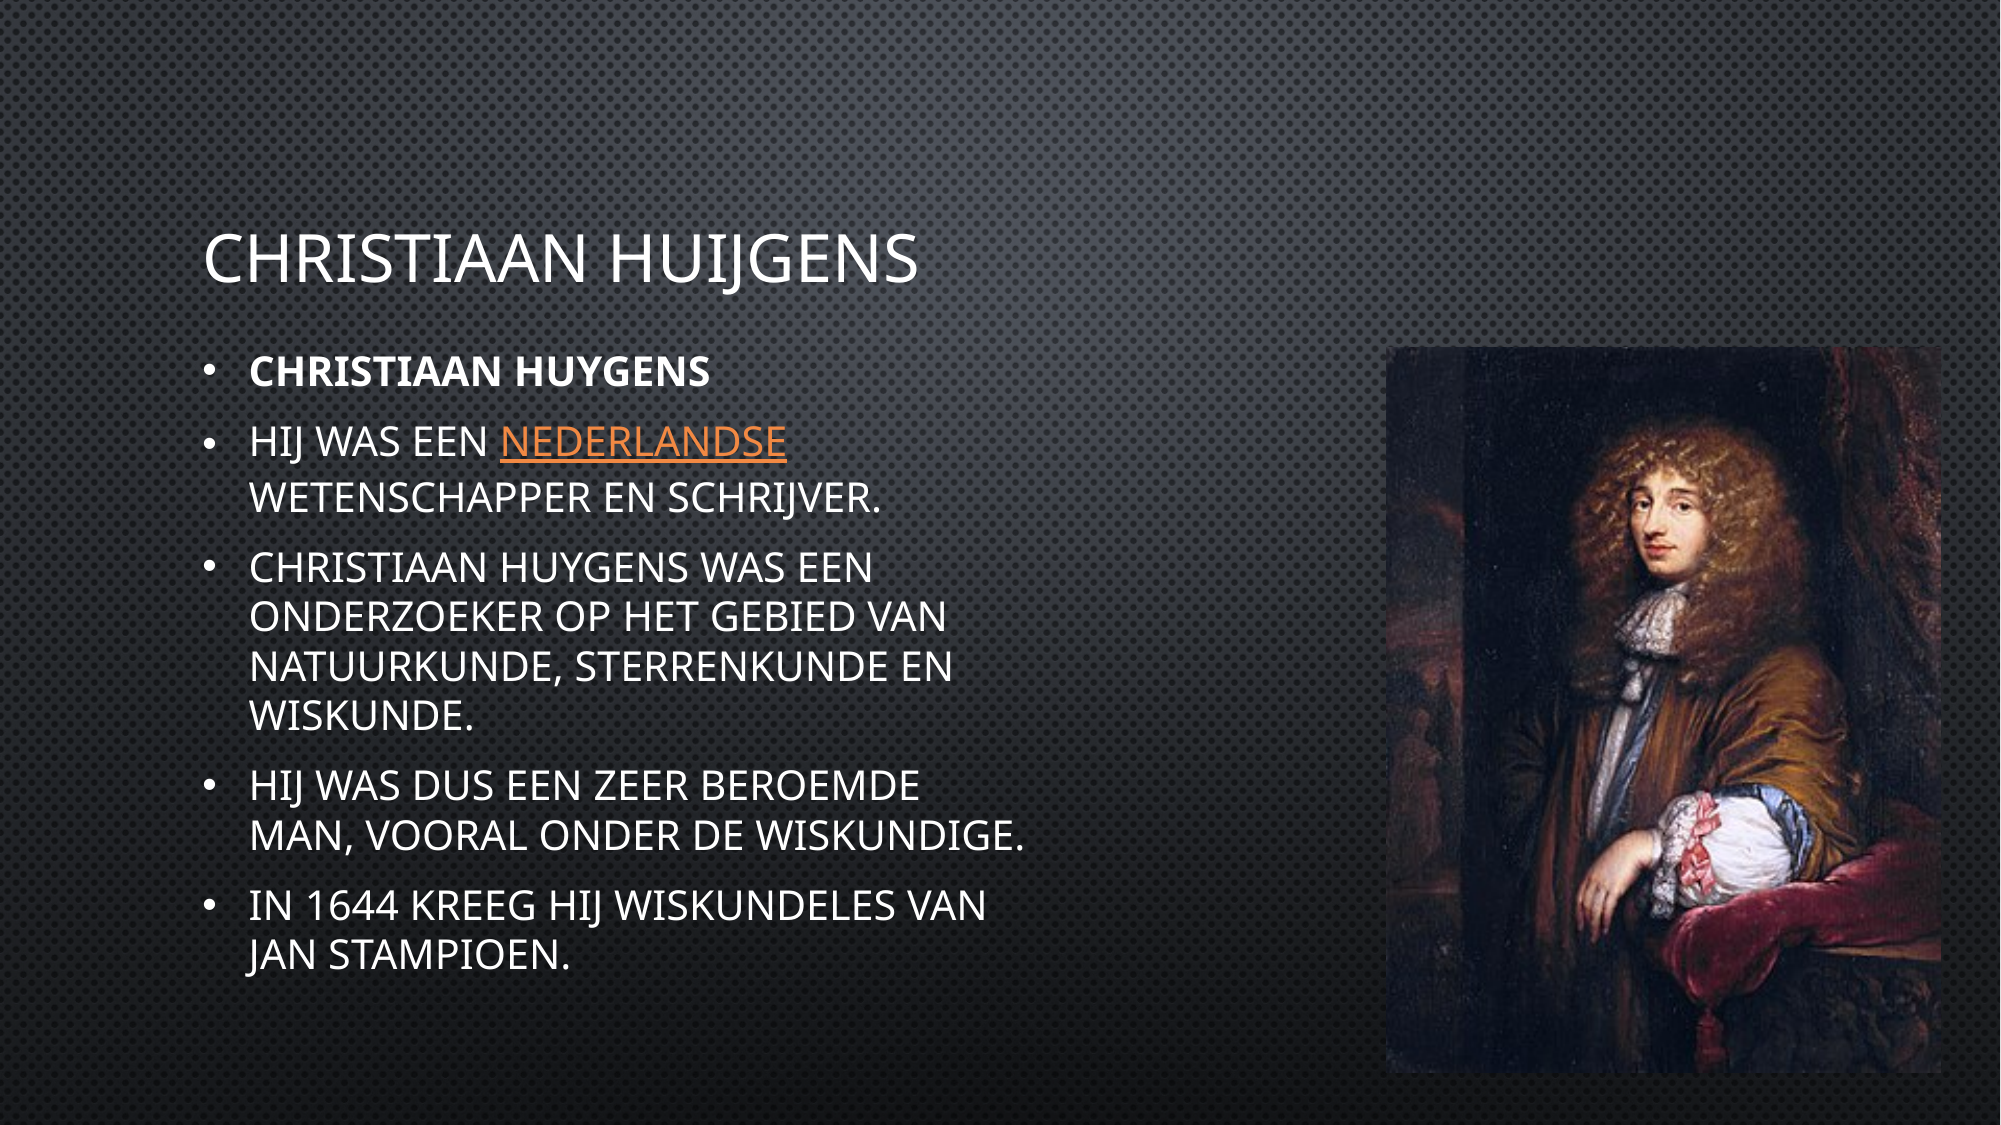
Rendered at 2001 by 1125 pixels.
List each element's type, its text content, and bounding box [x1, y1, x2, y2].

picture [1386, 347, 1942, 1073]
title Christiaan Huijgens [187, 99, 1813, 413]
list Christiaan Huygens Hij was een Nederlandse wetenschapper en schrijver. Christiaan Huygens was een onderzoeker op het gebied van natuurkunde, sterrenkunde en wiskunde. Hij was dus een zeer beroemde man, vooral onder de wiskundige. In 1644 kreeg hij wiskundeles van Jan Stampioen. [187, 337, 1049, 1032]
